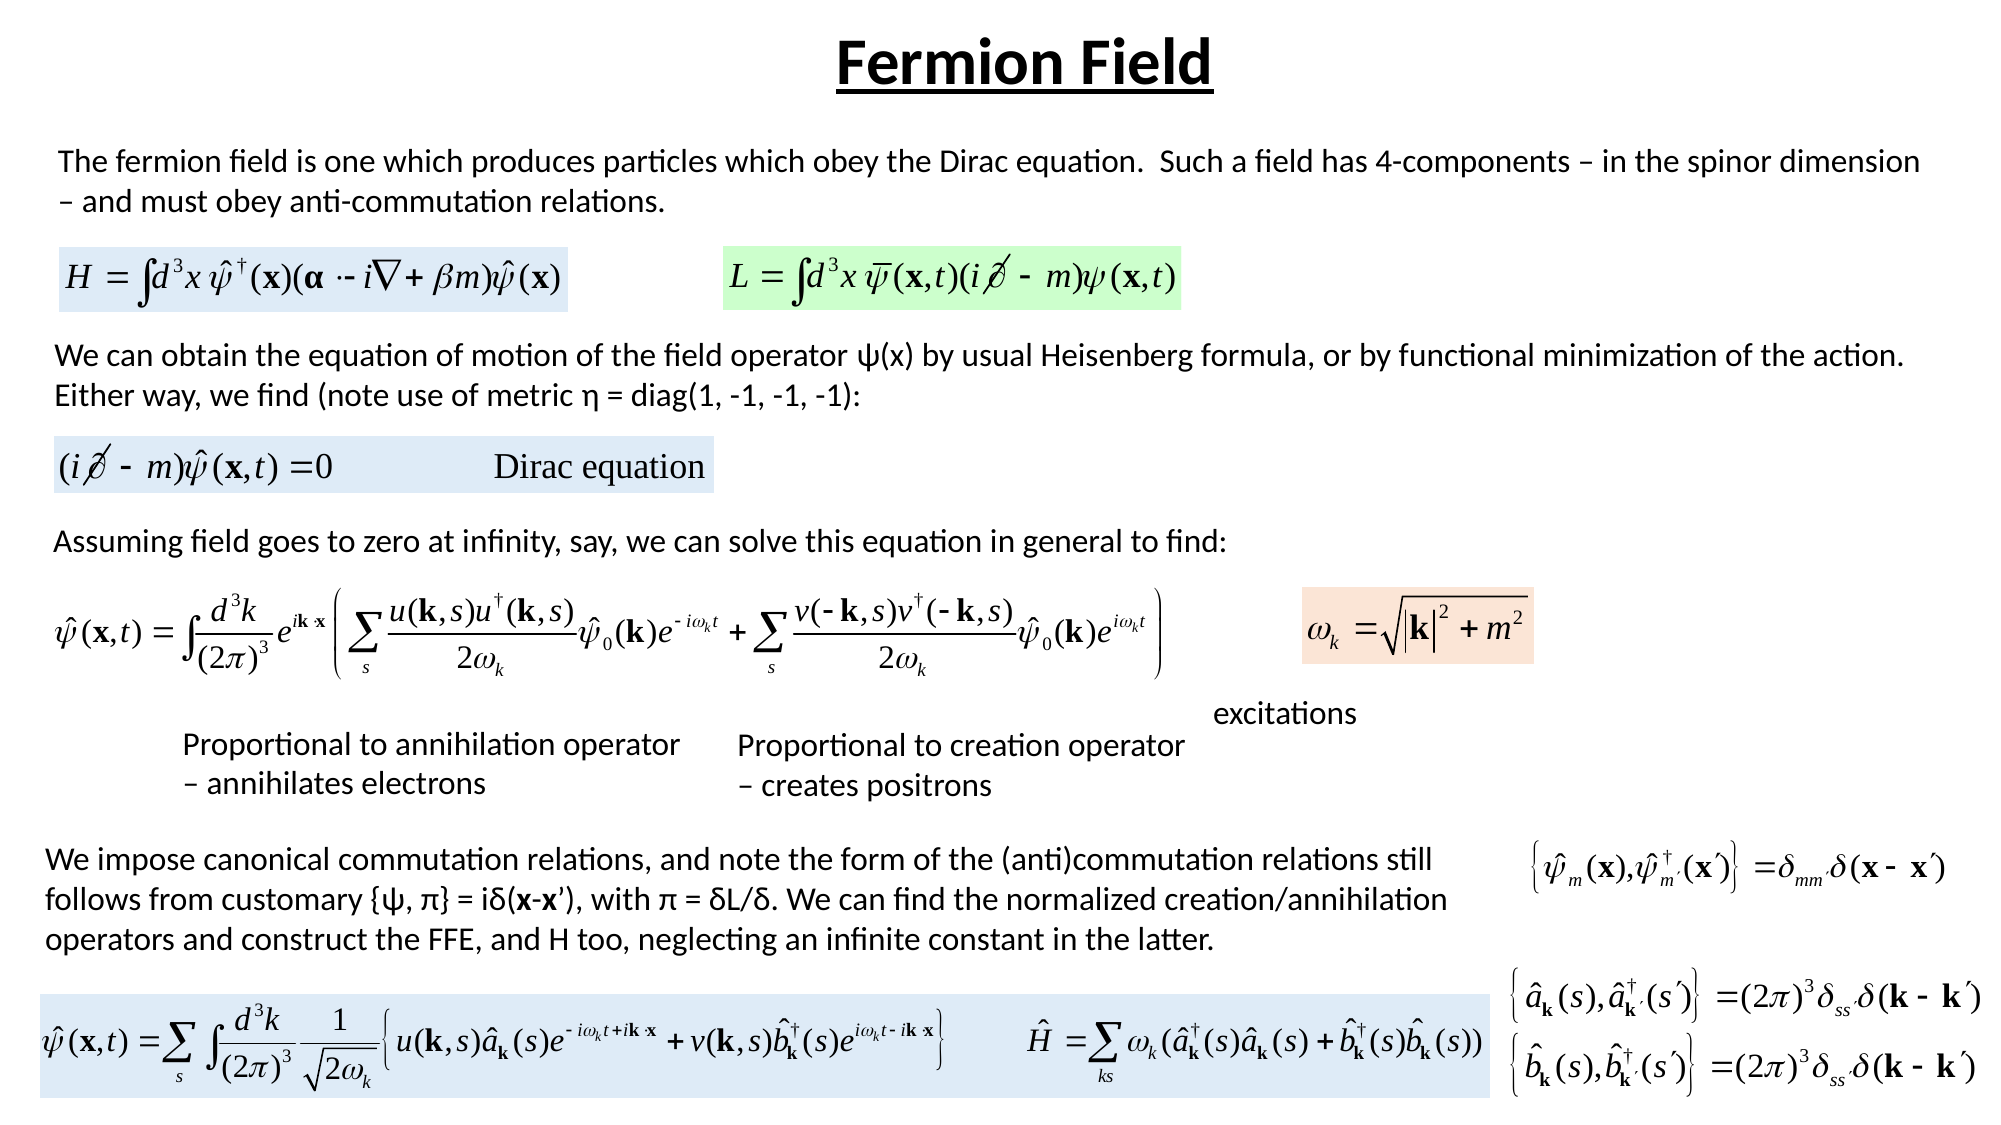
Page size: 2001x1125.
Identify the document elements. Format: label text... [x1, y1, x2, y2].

text_box excitations [1198, 683, 1423, 739]
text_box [53, 435, 714, 494]
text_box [1301, 586, 1535, 664]
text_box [722, 246, 1182, 311]
text_box We can obtain the equation of motion of the field operator ψ(x) by usual Heisenberg formula, or by functional minimization of the action. Either way, we find (note use of metric η = diag(1, -1, -1, -1): [39, 326, 1952, 421]
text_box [52, 581, 1173, 687]
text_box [1506, 967, 1987, 1105]
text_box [1527, 839, 1952, 900]
text_box Proportional to annihilation operator – annihilates electrons [167, 714, 705, 809]
text_box Assuming field goes to zero at infinity, say, we can solve this equation in general to find: [38, 511, 1477, 567]
text_box The fermion field is one which produces particles which obey the Dirac equation. Such a field has 4-components – in the spinor dimension – and must obey anti-commutation relations. [43, 131, 1940, 226]
text_box Fermion Field [821, 10, 1361, 106]
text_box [59, 246, 568, 312]
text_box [39, 994, 1490, 1099]
text_box Proportional to creation operator – creates positrons [722, 715, 1205, 810]
